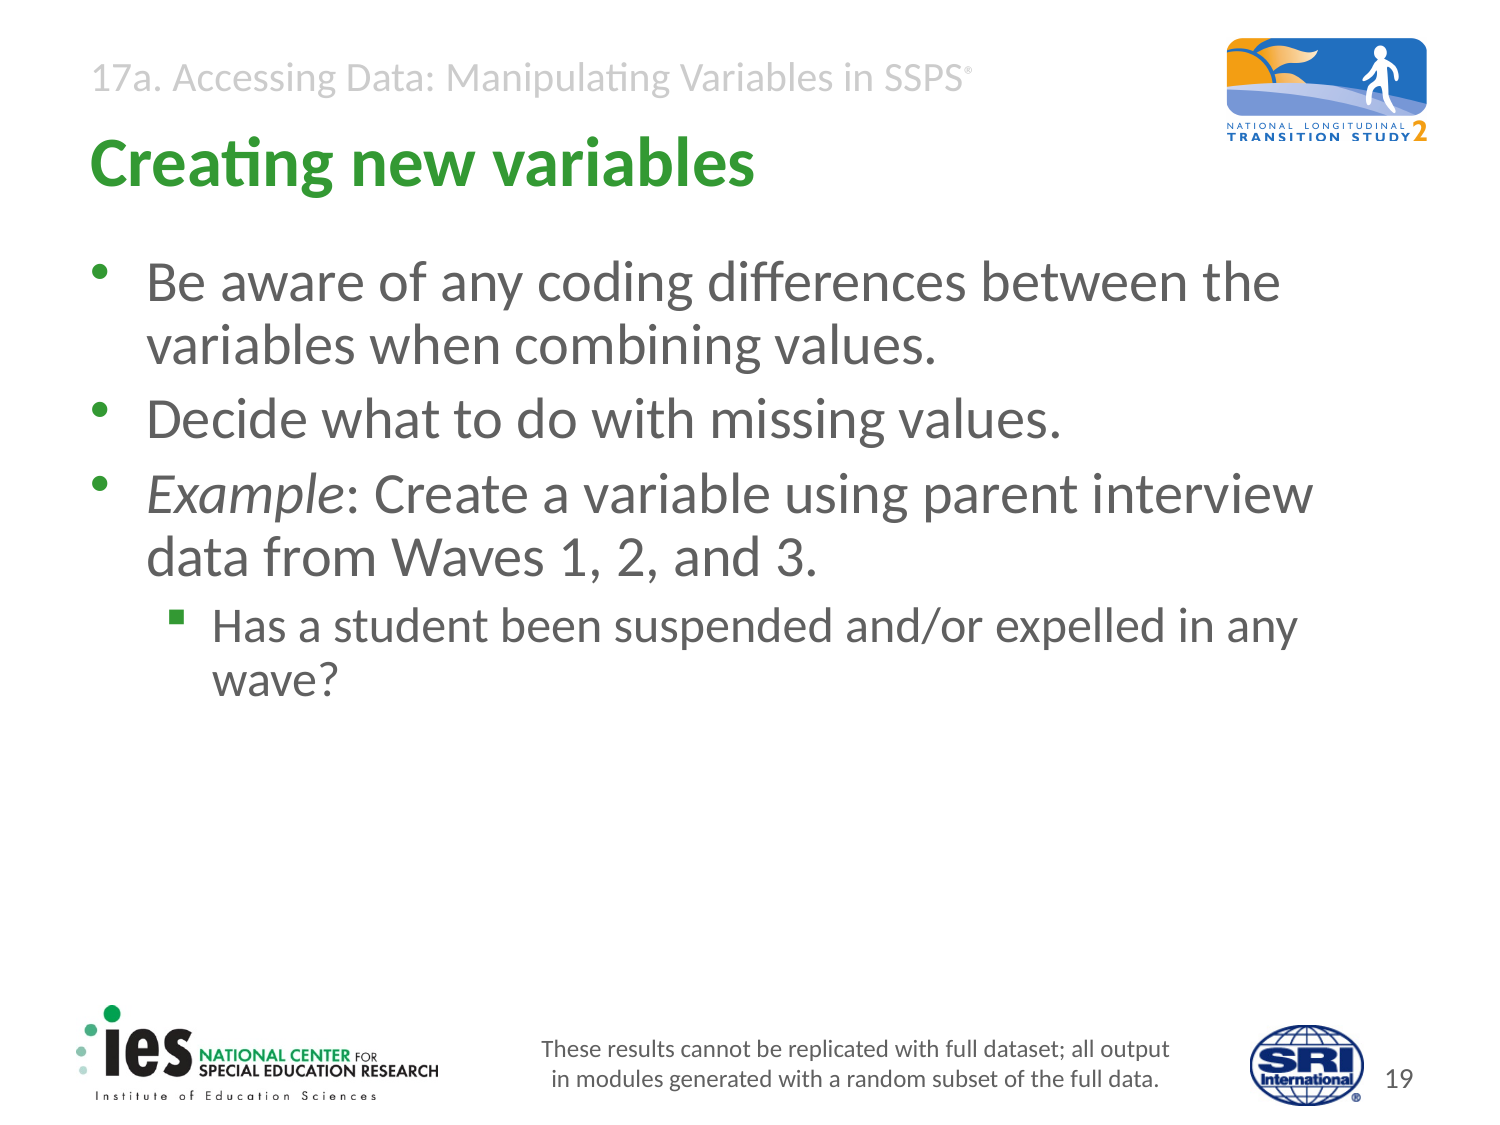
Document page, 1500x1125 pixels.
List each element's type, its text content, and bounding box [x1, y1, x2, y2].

picture [1250, 1025, 1364, 1106]
title Creating new variables [74, 90, 1426, 226]
footer These results cannot be replicated with full dataset; all output in modules generated with a random subset of the full data. [437, 1024, 1276, 1104]
picture [76, 1005, 438, 1100]
slide_number 18 [1324, 1051, 1429, 1125]
list Be aware of any coding differences between the variables when combining values. Decide what to do with missing values. Example: Create a variable using parent interview data from Waves 1, 2, and 3. Has a student been suspended and/or expelled in any wave? [74, 243, 1426, 987]
